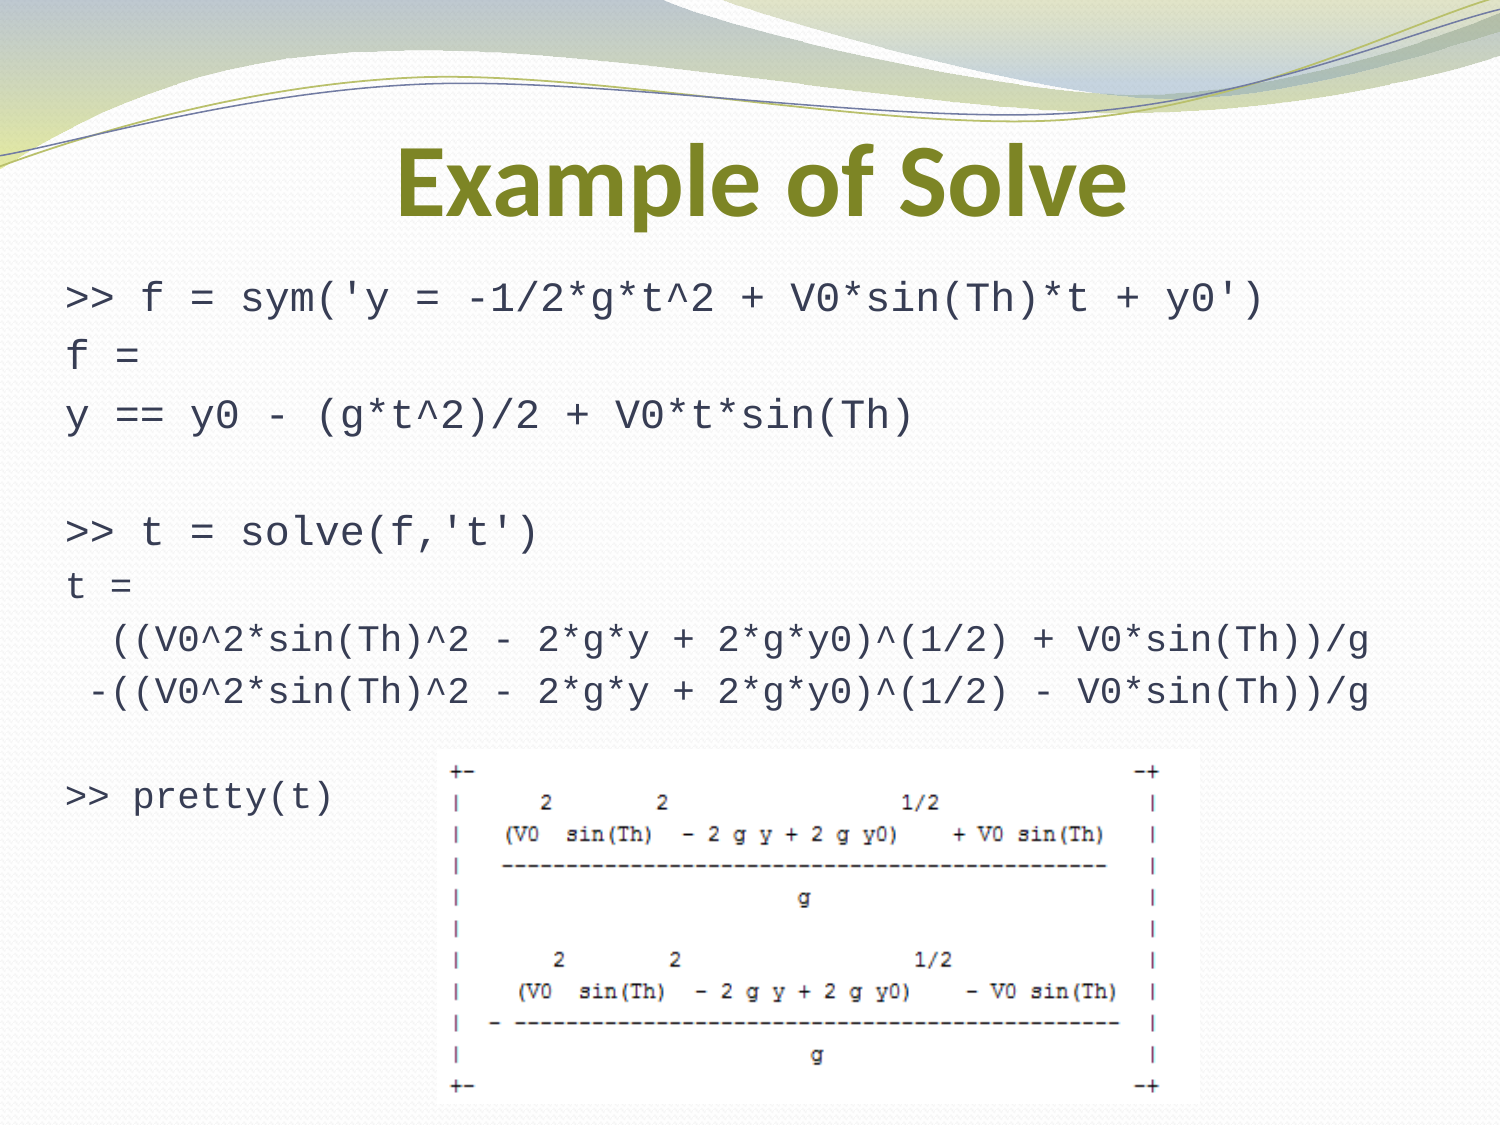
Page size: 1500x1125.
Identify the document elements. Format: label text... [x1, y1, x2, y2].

picture [437, 749, 1201, 1104]
title Example of Solve [87, 50, 1438, 238]
list >> f = sym('y = -1/2*g*t^2 + V0*sin(Th)*t + y0') f = y == y0 - (g*t^2)/2 + V0*t*sin(Th) >> t = solve(f,'t') t = ((V0^2*sin(Th)^2 - 2*g*y + 2*g*y0)^(1/2) + V0*sin(Th))/g -((V0^2*sin(Th)^2 - 2*g*y + 2*g*y0)^(1/2) - V0*sin(Th))/g >> pretty(t) [50, 262, 1475, 1063]
